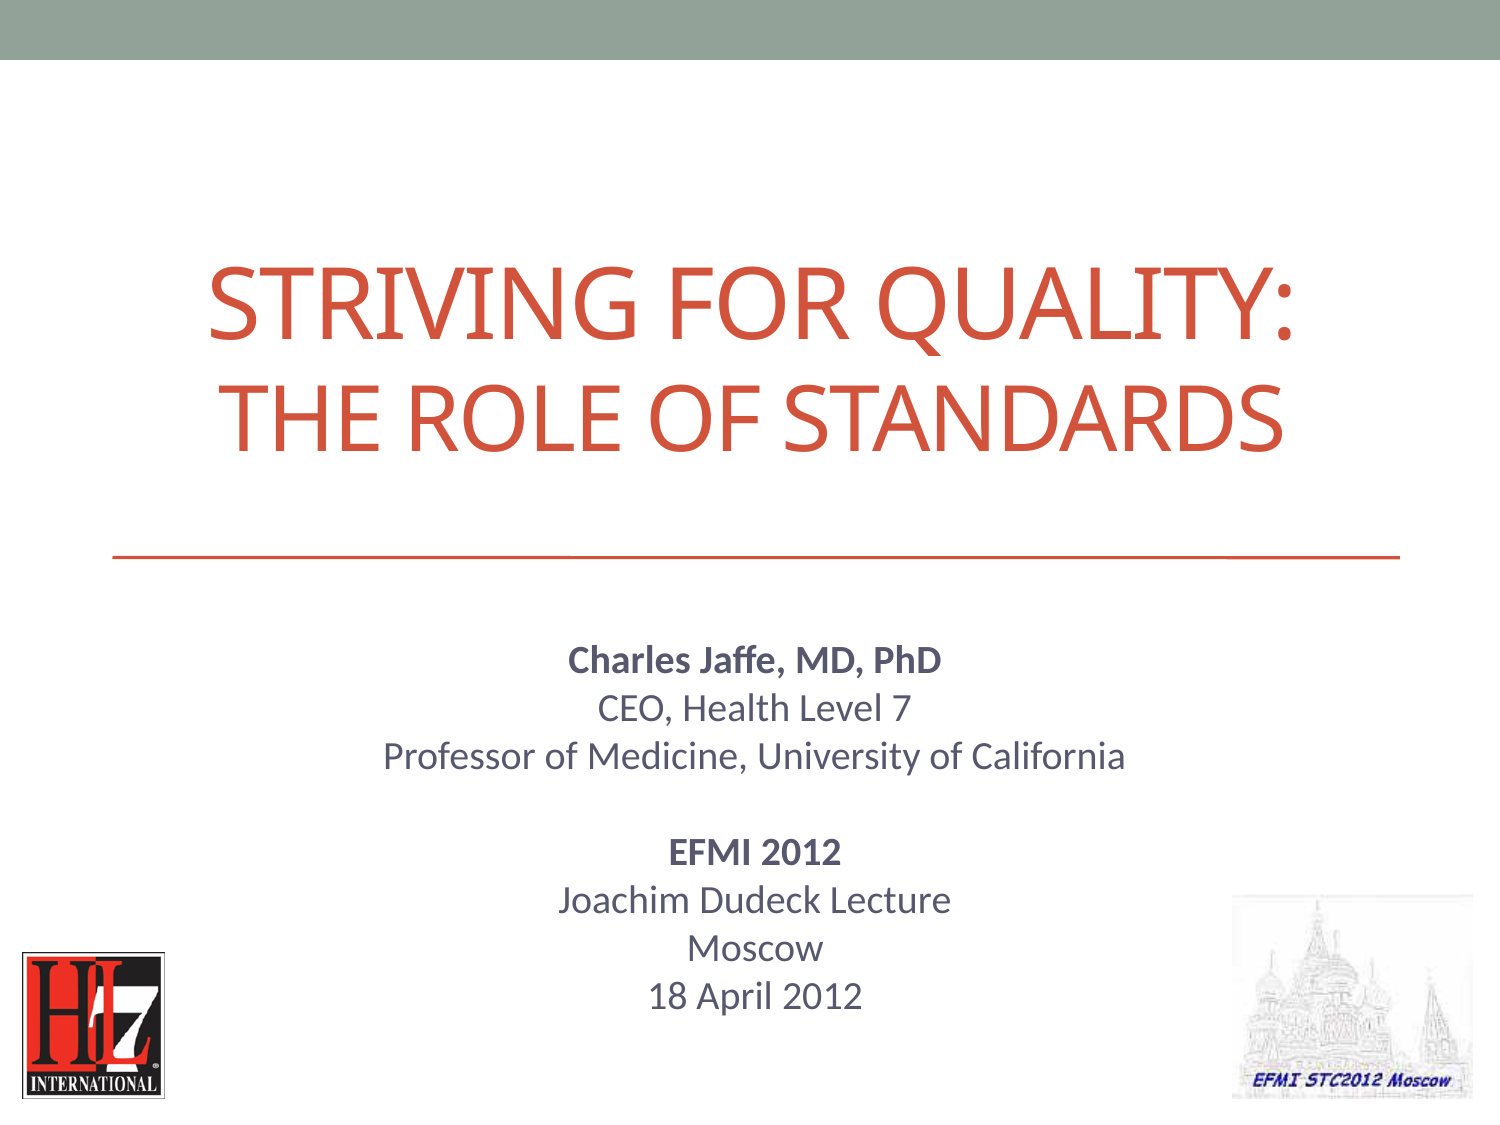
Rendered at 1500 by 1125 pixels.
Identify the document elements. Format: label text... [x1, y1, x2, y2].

picture [22, 952, 166, 1100]
picture [1231, 894, 1473, 1099]
title Striving for Quality: The Role of Standards [109, 280, 1397, 597]
subtitle Charles Jaffe, MD, PhD CEO, Health Level 7 Professor of Medicine, University of California EFMI 2012 Joachim Dudeck Lecture Moscow 18 April 2012 [230, 626, 1281, 1030]
